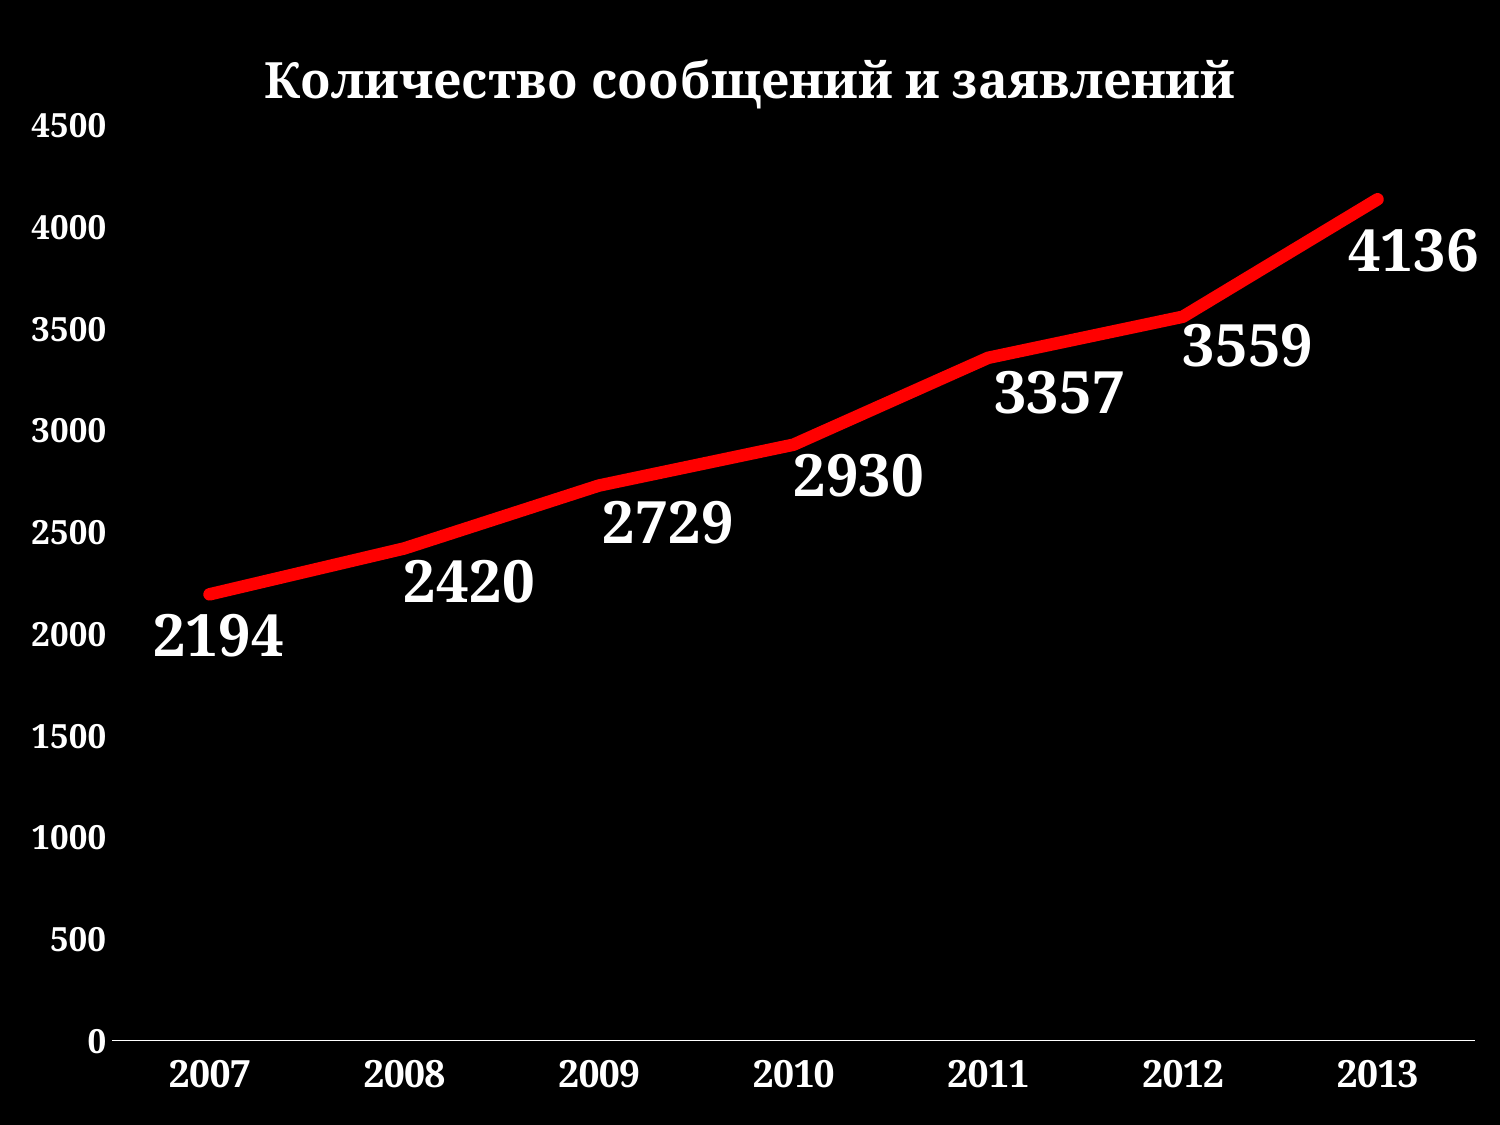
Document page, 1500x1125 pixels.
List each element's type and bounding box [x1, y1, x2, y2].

chart [0, 0, 1500, 1125]
